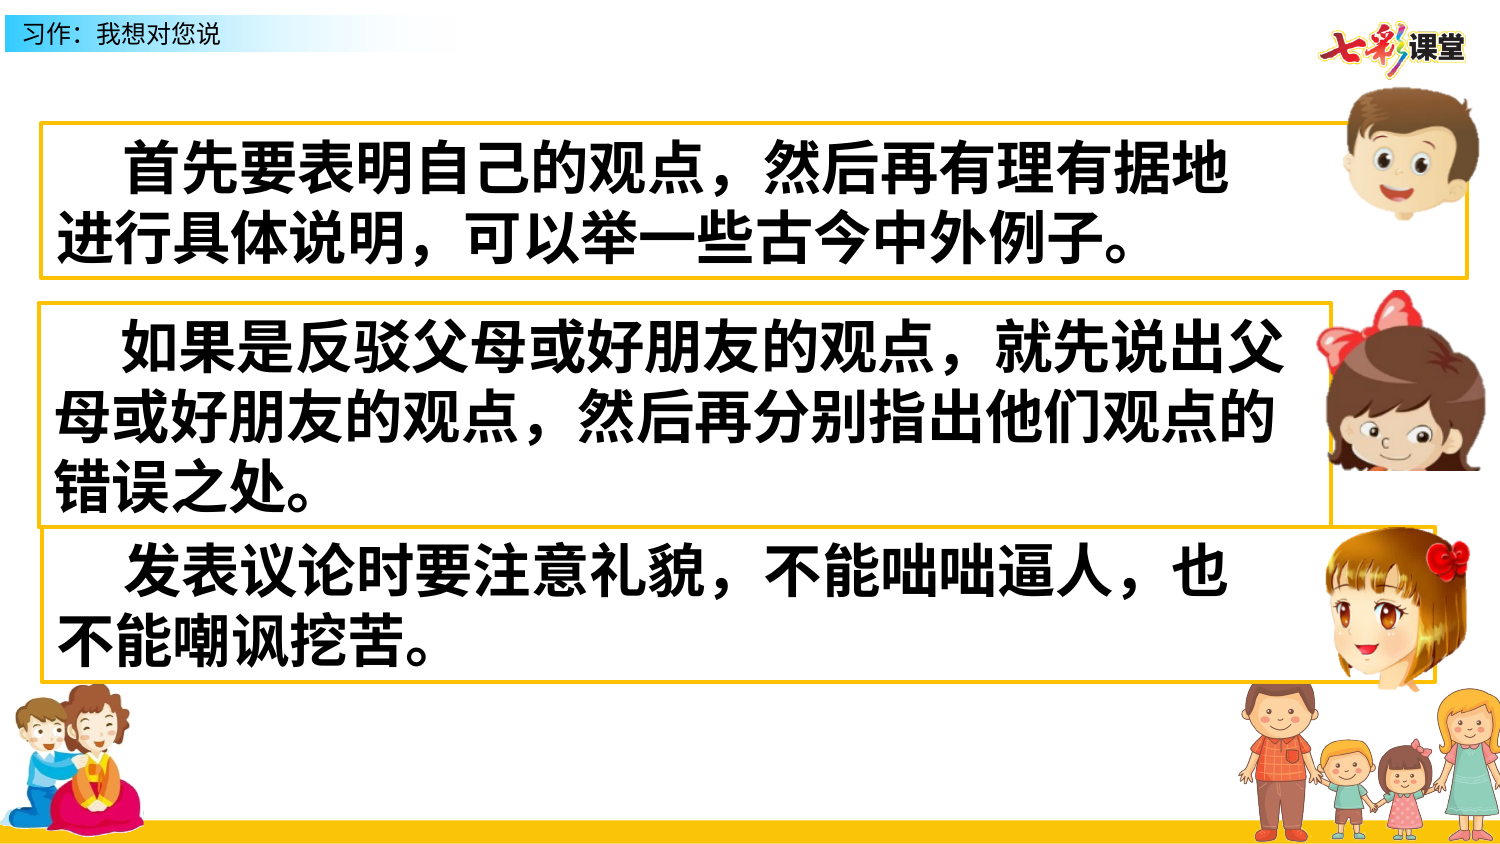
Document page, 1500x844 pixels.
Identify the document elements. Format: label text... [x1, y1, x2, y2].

picture [0, 672, 144, 844]
picture [1226, 526, 1500, 844]
text_box 发表议论时要注意礼貌，不能咄咄逼人，也 不能嘲讽挖苦。 [40, 525, 1320, 684]
text_box 首先要表明自己的观点，然后再有理有据地 进行具体说明，可以举一些古今中外例子。 [39, 121, 1297, 280]
text_box 如果是反驳父母或好朋友的观点，就先说出父母或好朋友的观点，然后再分别指出他们观点的错误之处。 [37, 301, 1333, 529]
picture [1302, 20, 1500, 472]
